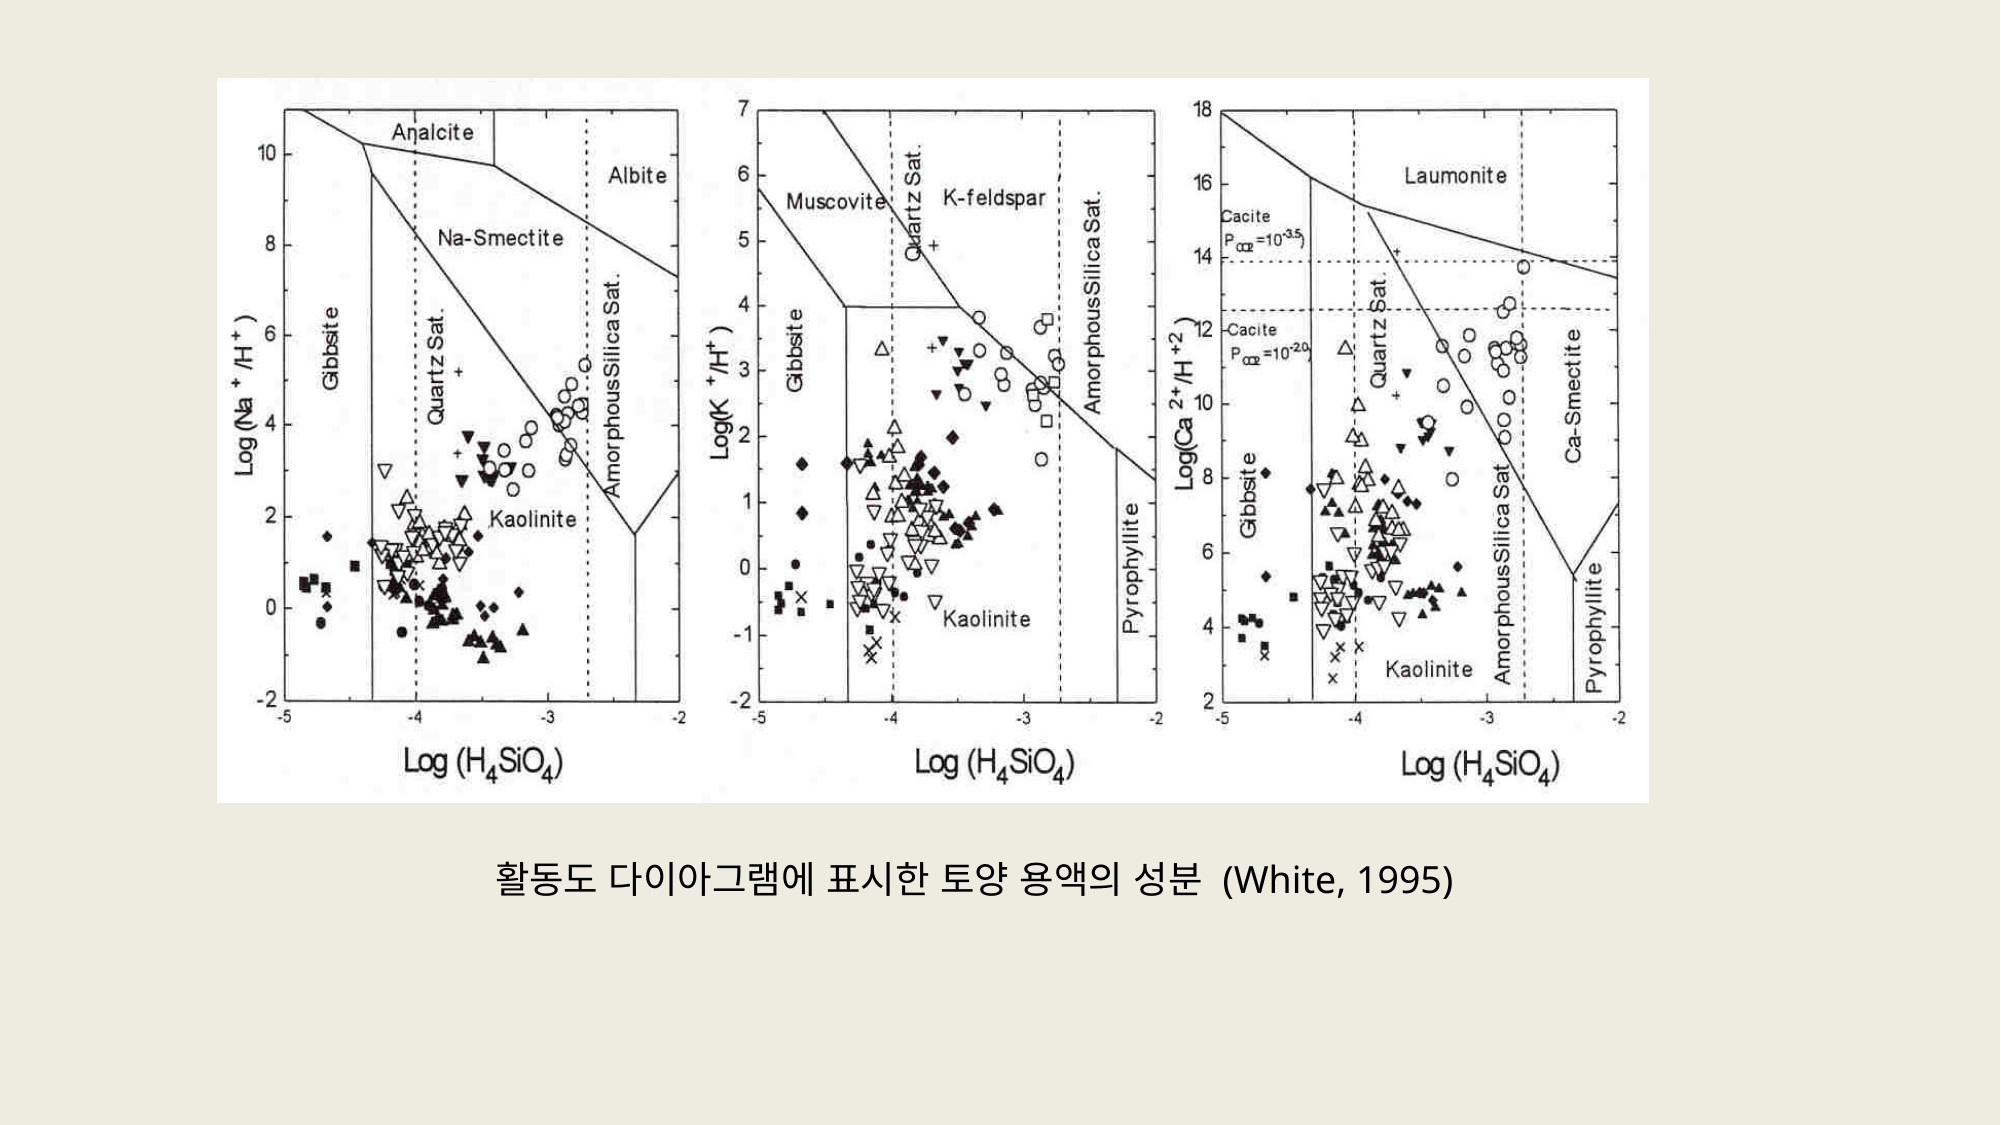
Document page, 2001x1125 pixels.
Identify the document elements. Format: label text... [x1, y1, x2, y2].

picture [217, 78, 1649, 804]
text_box 활동도 다이아그램에 표시한 토양 용액의 성분 (White, 1995) [480, 848, 1469, 909]
